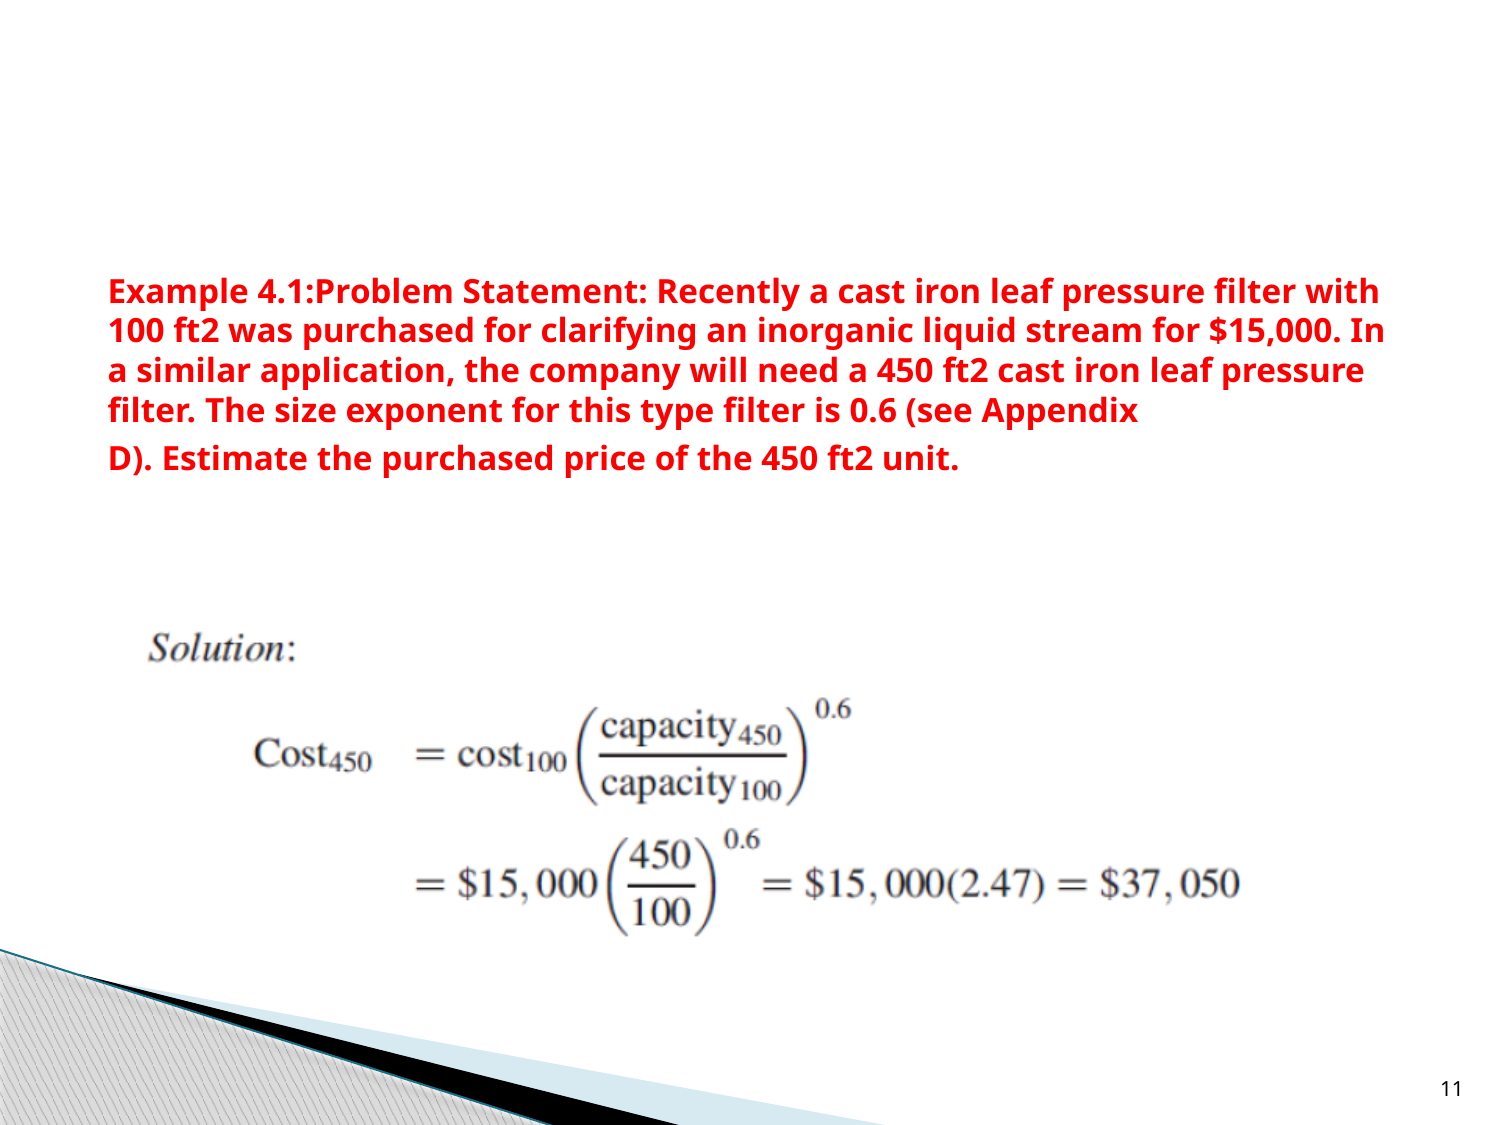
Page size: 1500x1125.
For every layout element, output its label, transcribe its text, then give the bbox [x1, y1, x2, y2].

list Example 4.1:Problem Statement: Recently a cast iron leaf pressure filter with 100 ft2 was purchased for clarifying an inorganic liquid stream for $15,000. In a similar application, the company will need a 450 ft2 cast iron leaf pressure filter. The size exponent for this type filter is 0.6 (see Appendix D). Estimate the purchased price of the 450 ft2 unit. [75, 262, 1425, 986]
picture [112, 599, 1302, 968]
slide_number 11 [1418, 1051, 1479, 1112]
